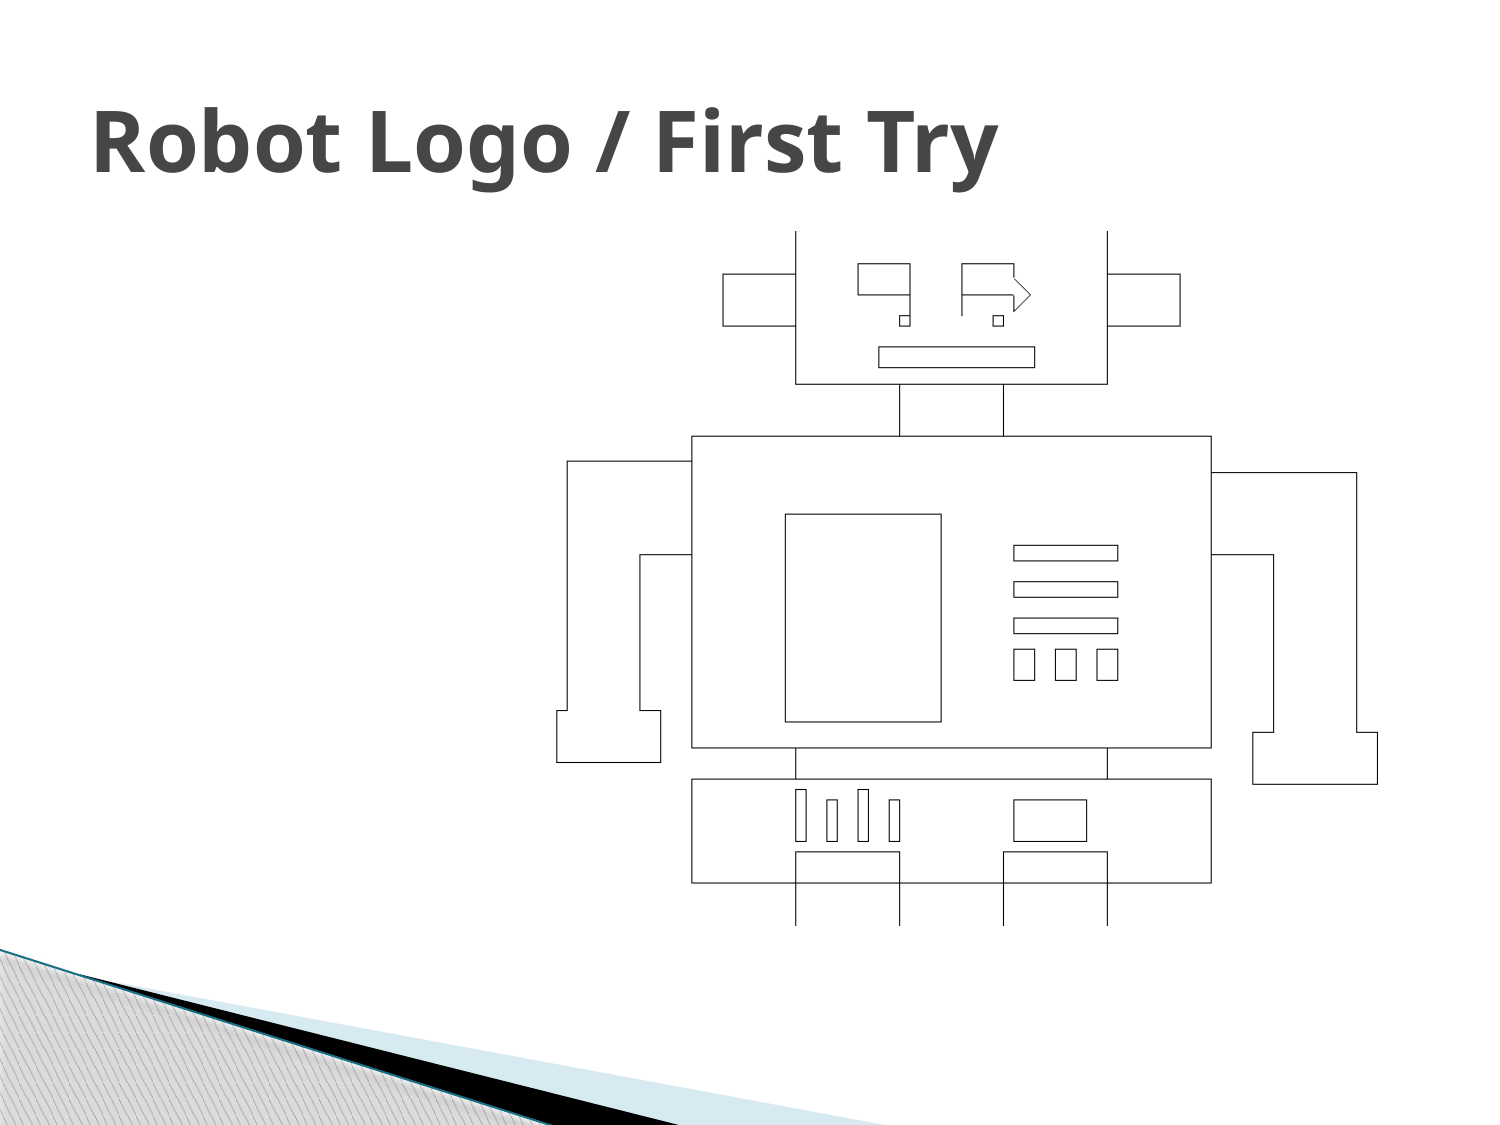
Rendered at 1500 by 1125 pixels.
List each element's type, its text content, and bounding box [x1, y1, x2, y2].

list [442, 231, 1405, 926]
title Robot Logo / First Try [75, 45, 1425, 233]
